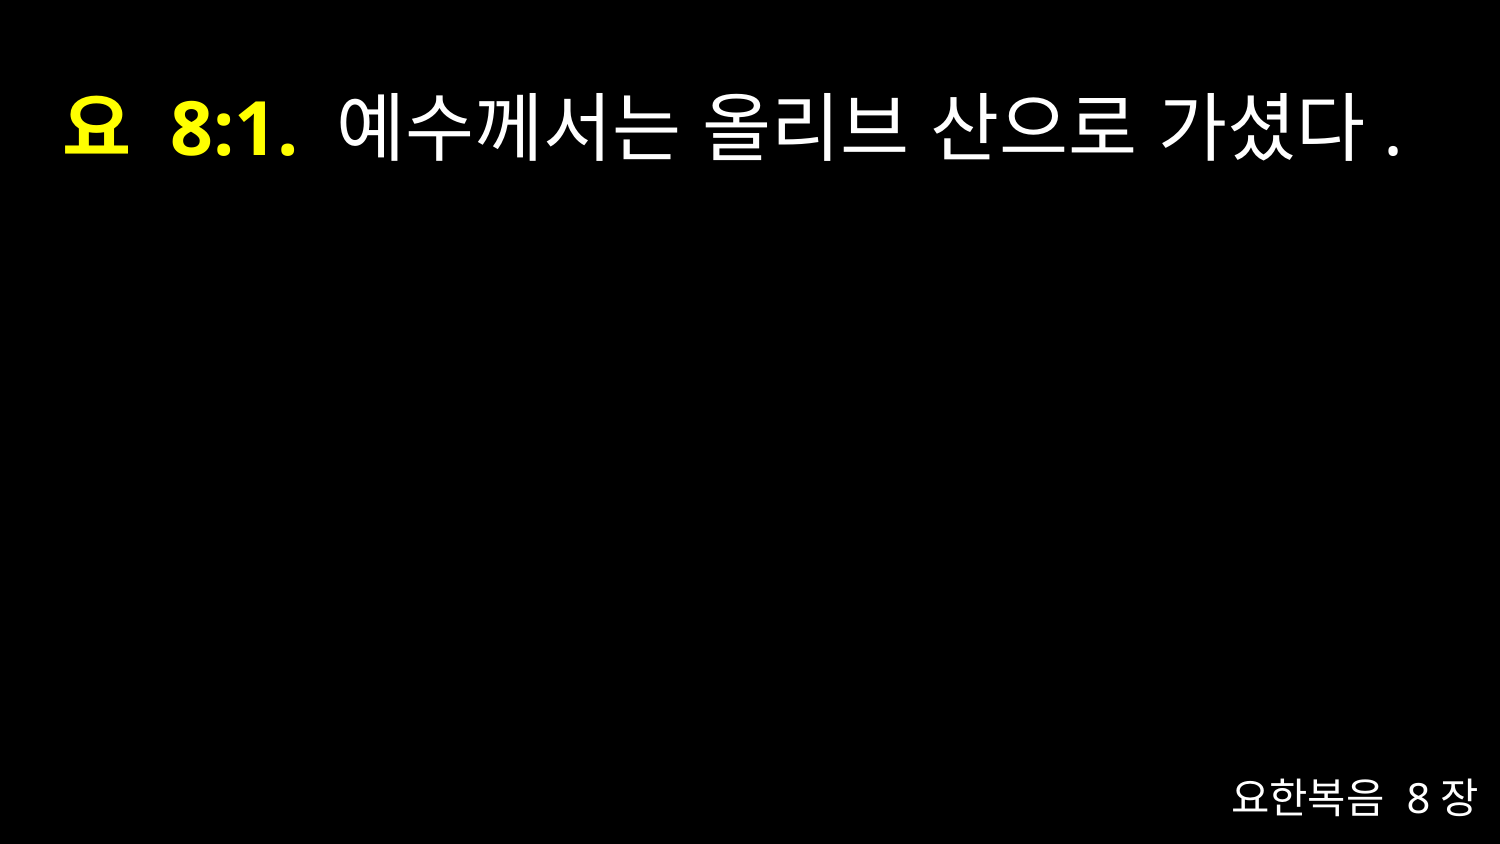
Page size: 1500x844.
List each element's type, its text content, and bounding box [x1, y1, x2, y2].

title 요 8:1. 예수께서는 올리브 산으로 가셨다. [0, 0, 1500, 844]
subtitle 요한복음 8장 [916, 770, 1500, 844]
